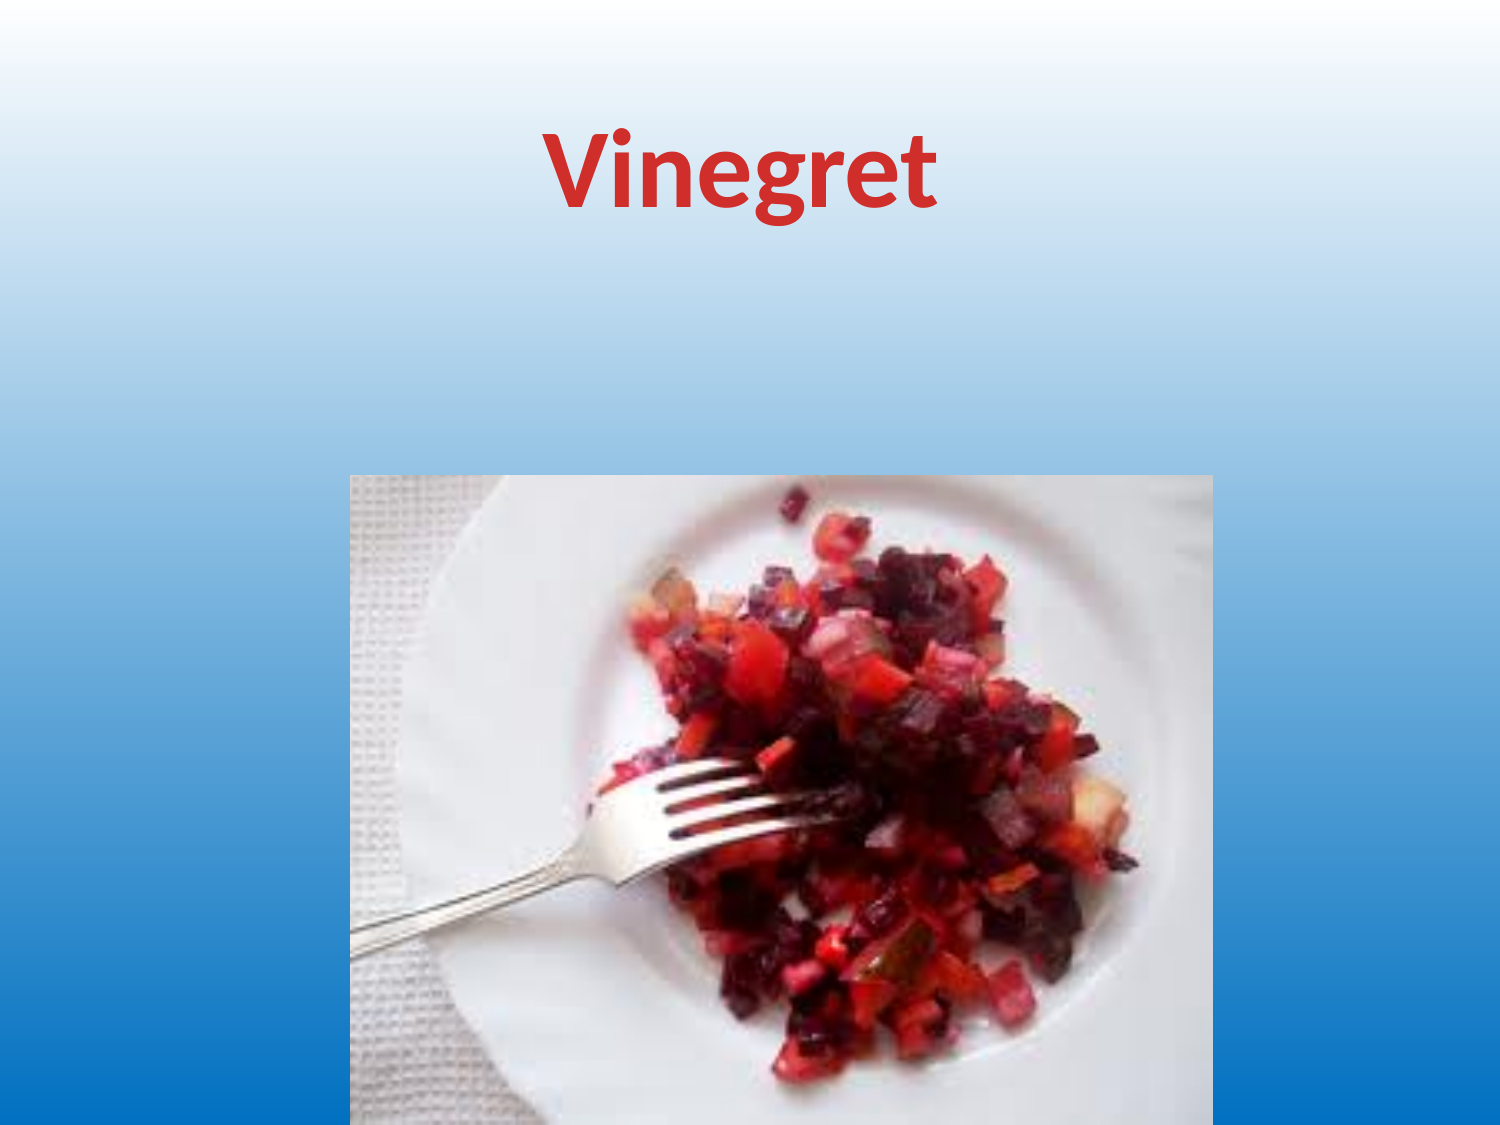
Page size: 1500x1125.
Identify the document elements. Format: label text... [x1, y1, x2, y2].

picture [349, 475, 1213, 1125]
text_box Vinegret [526, 87, 956, 238]
